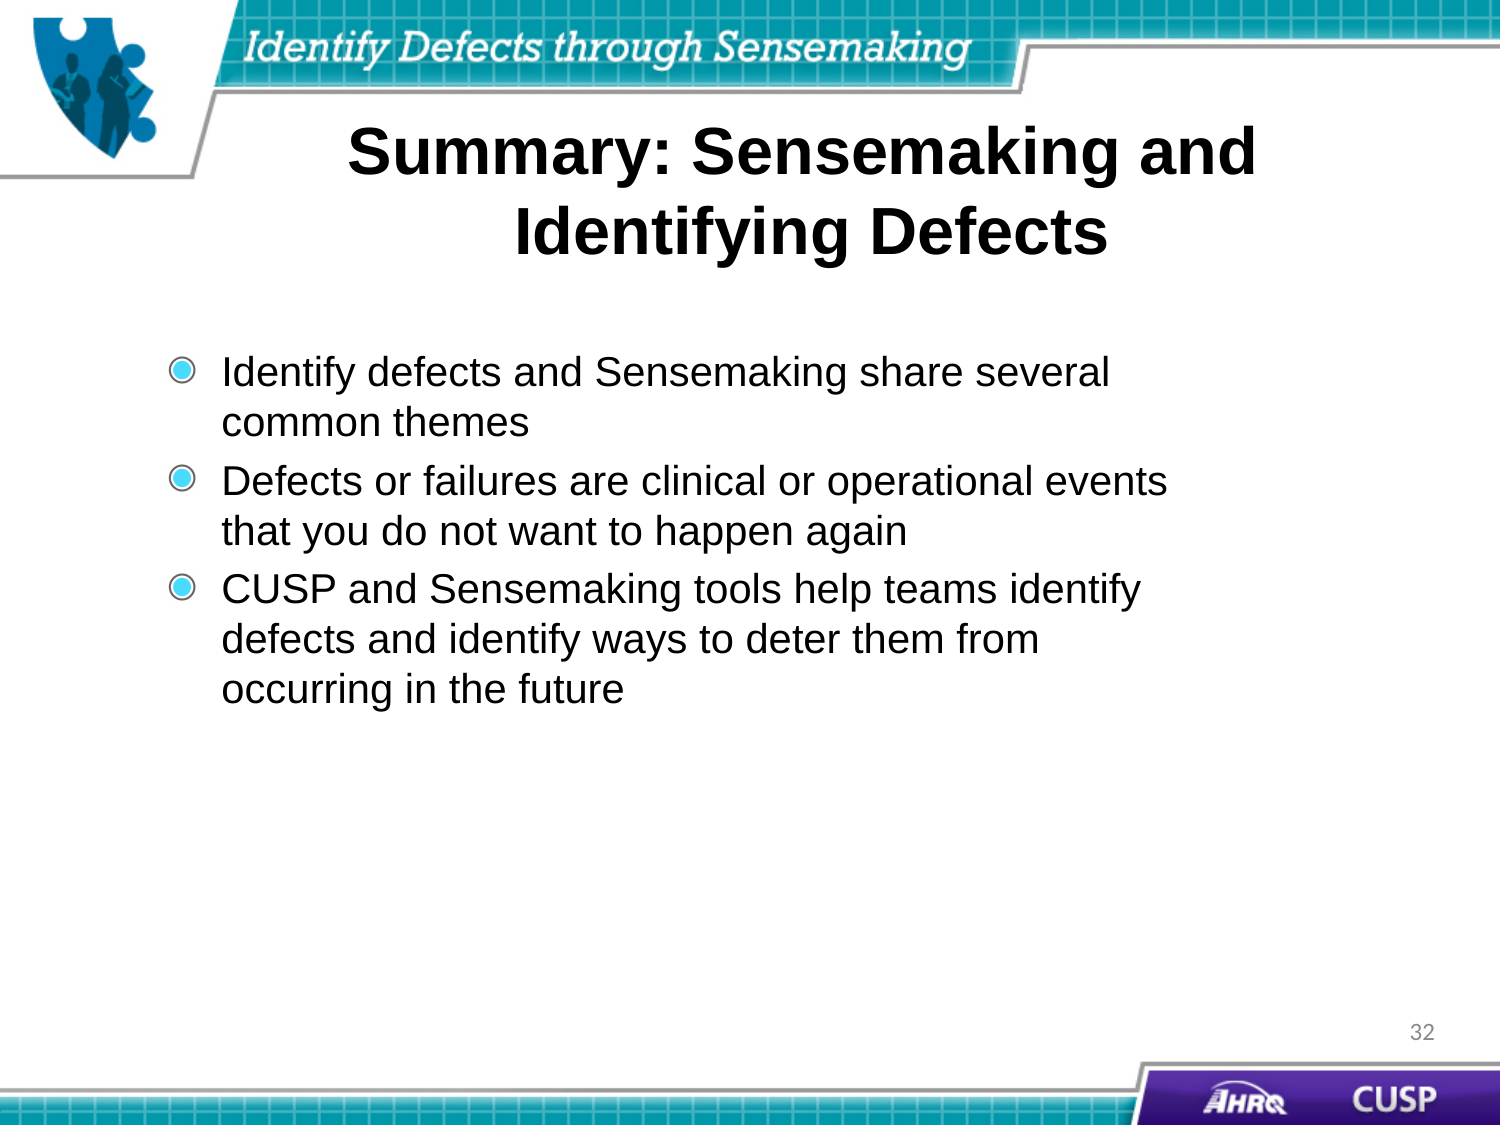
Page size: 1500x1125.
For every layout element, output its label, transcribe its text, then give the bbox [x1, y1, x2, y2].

slide_number 32 [1100, 999, 1450, 1060]
title Summary: Sensemaking and Identifying Defects [137, 99, 1488, 276]
picture [0, 0, 1500, 1125]
list Identify defects and Sensemaking share several common themes Defects or failures are clinical or operational events that you do not want to happen again CUSP and Sensemaking tools help teams identify defects and identify ways to deter them from occurring in the future [149, 337, 1238, 1026]
